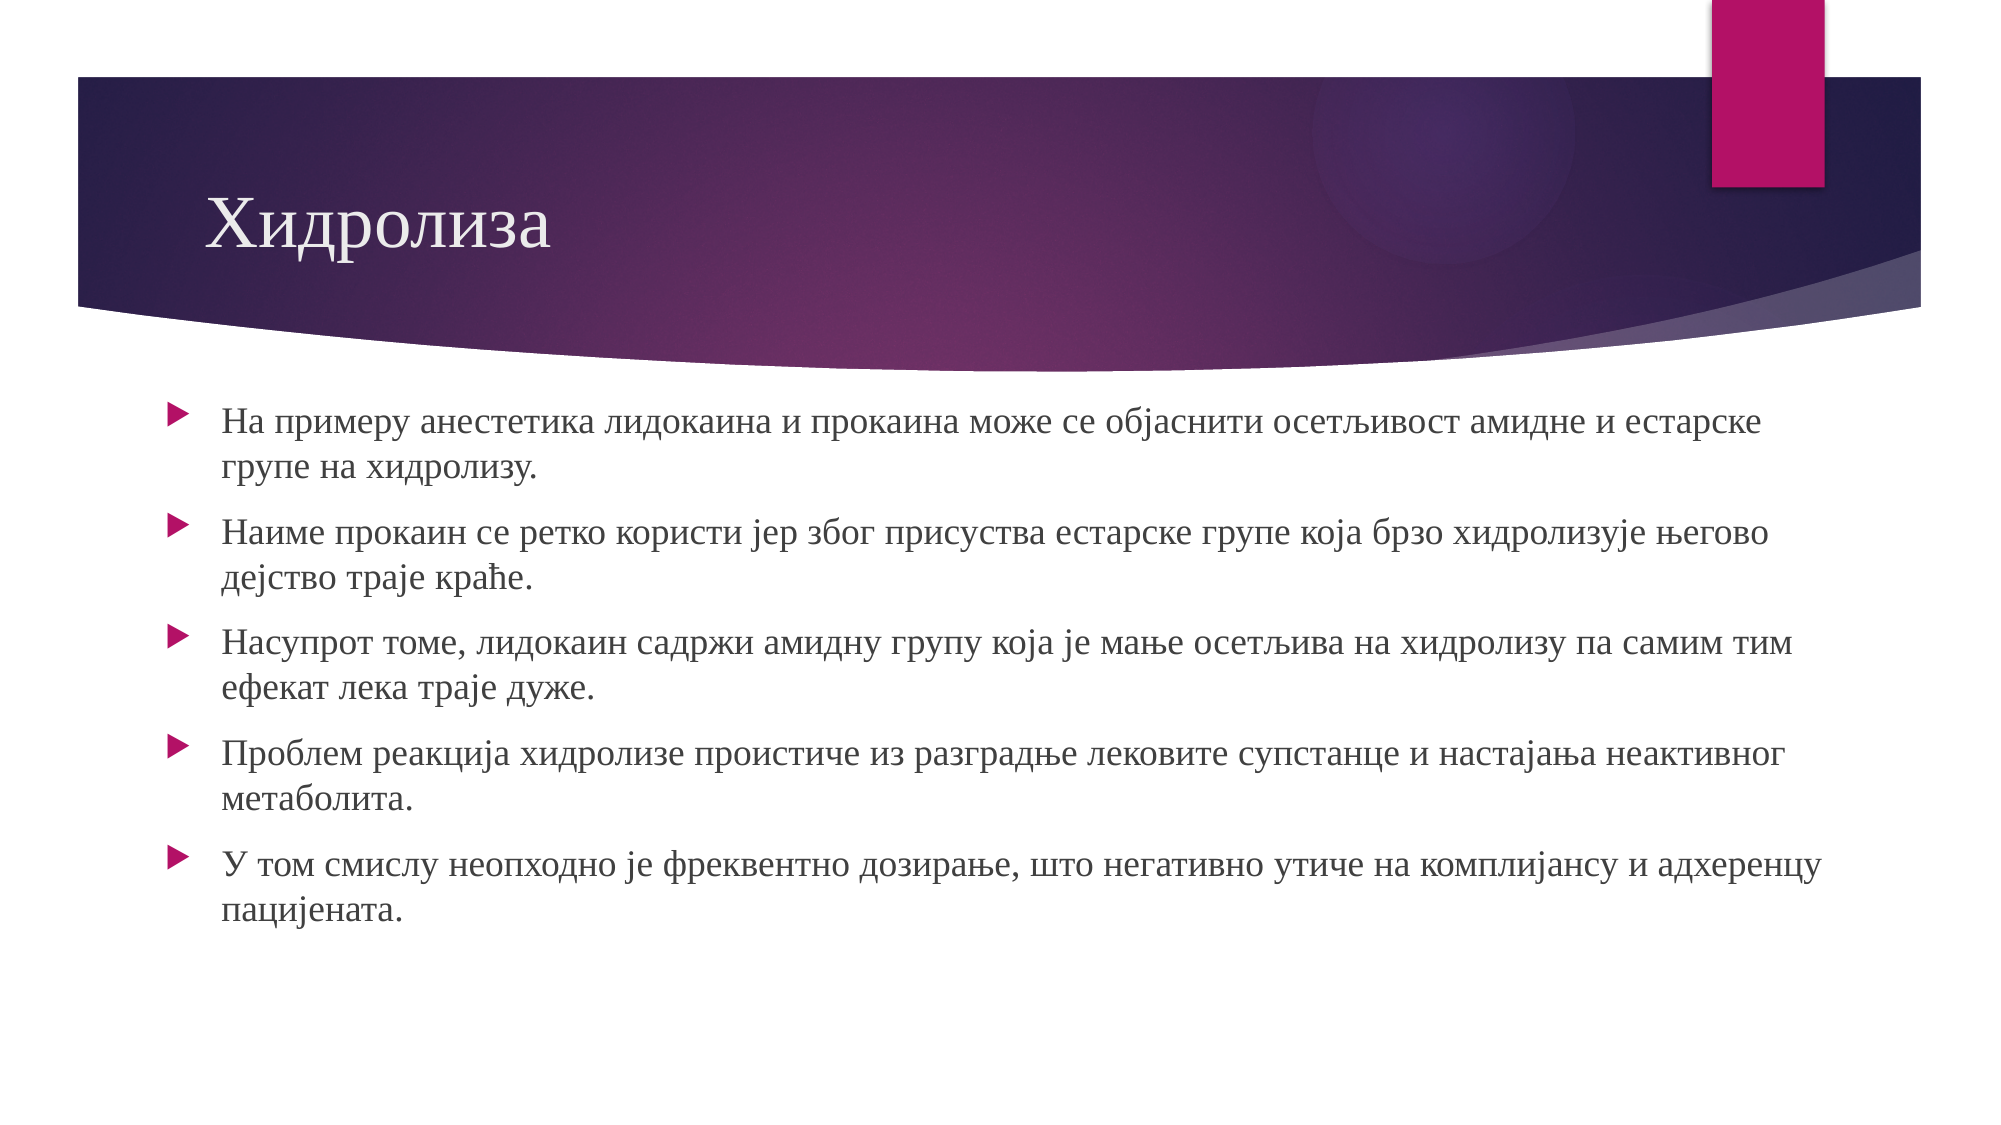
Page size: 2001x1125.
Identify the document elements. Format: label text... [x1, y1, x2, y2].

title Хидролиза [189, 159, 1627, 276]
list На примеру анестетика лидокаина и прокаина може се објаснити осетљивост амидне и естарске групе на хидролизу. Наиме прокаин се ретко користи јер због присуства естарске групе која брзо хидролизује његово дејство траје краће. Насупрот томе, лидокаин садржи амидну групу која је мање осетљива на хидролизу па самим тим ефекат лека траје дуже. Проблем реакција хидролизе проистиче из разградње лековите супстанце и настајања неактивног метаболита. У том смислу неопходно је фреквентно дозирање, што негативно утиче на комплијансу и адхеренцу пацијената. [149, 388, 1850, 1085]
